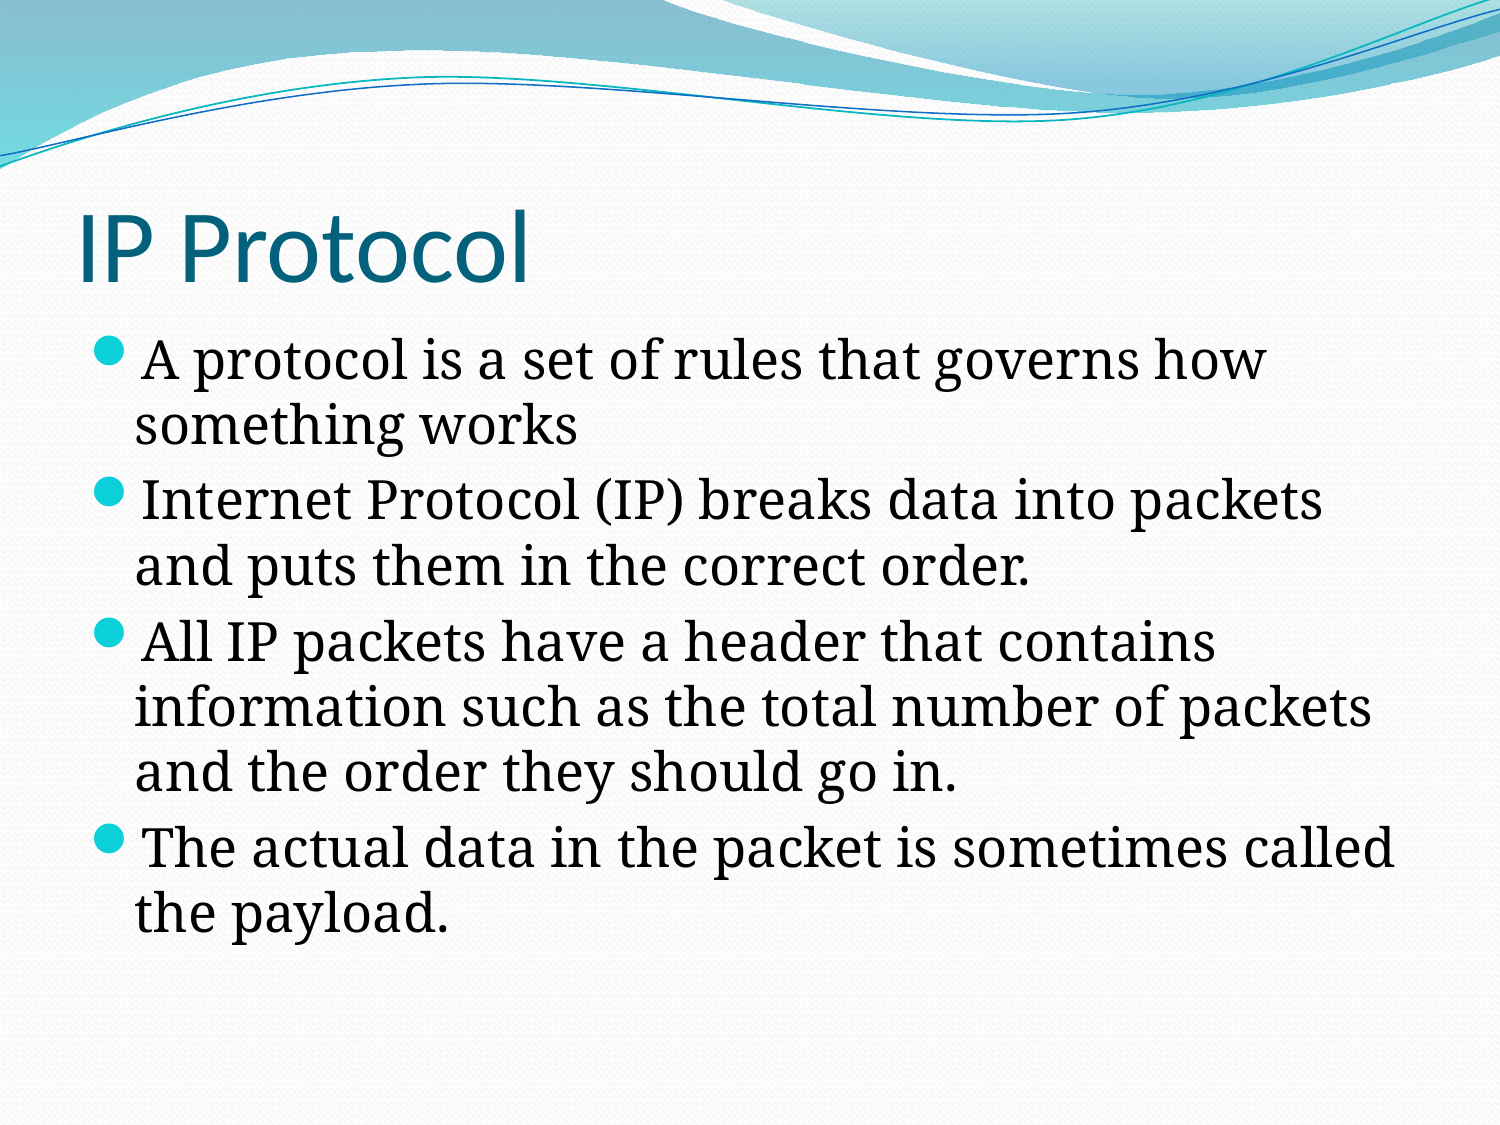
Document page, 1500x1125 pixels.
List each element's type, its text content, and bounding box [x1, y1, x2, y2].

title IP Protocol [75, 115, 1425, 303]
list A protocol is a set of rules that governs how something works Internet Protocol (IP) breaks data into packets and puts them in the correct order. All IP packets have a header that contains information such as the total number of packets and the order they should go in. The actual data in the packet is sometimes called the payload. [75, 317, 1425, 1038]
